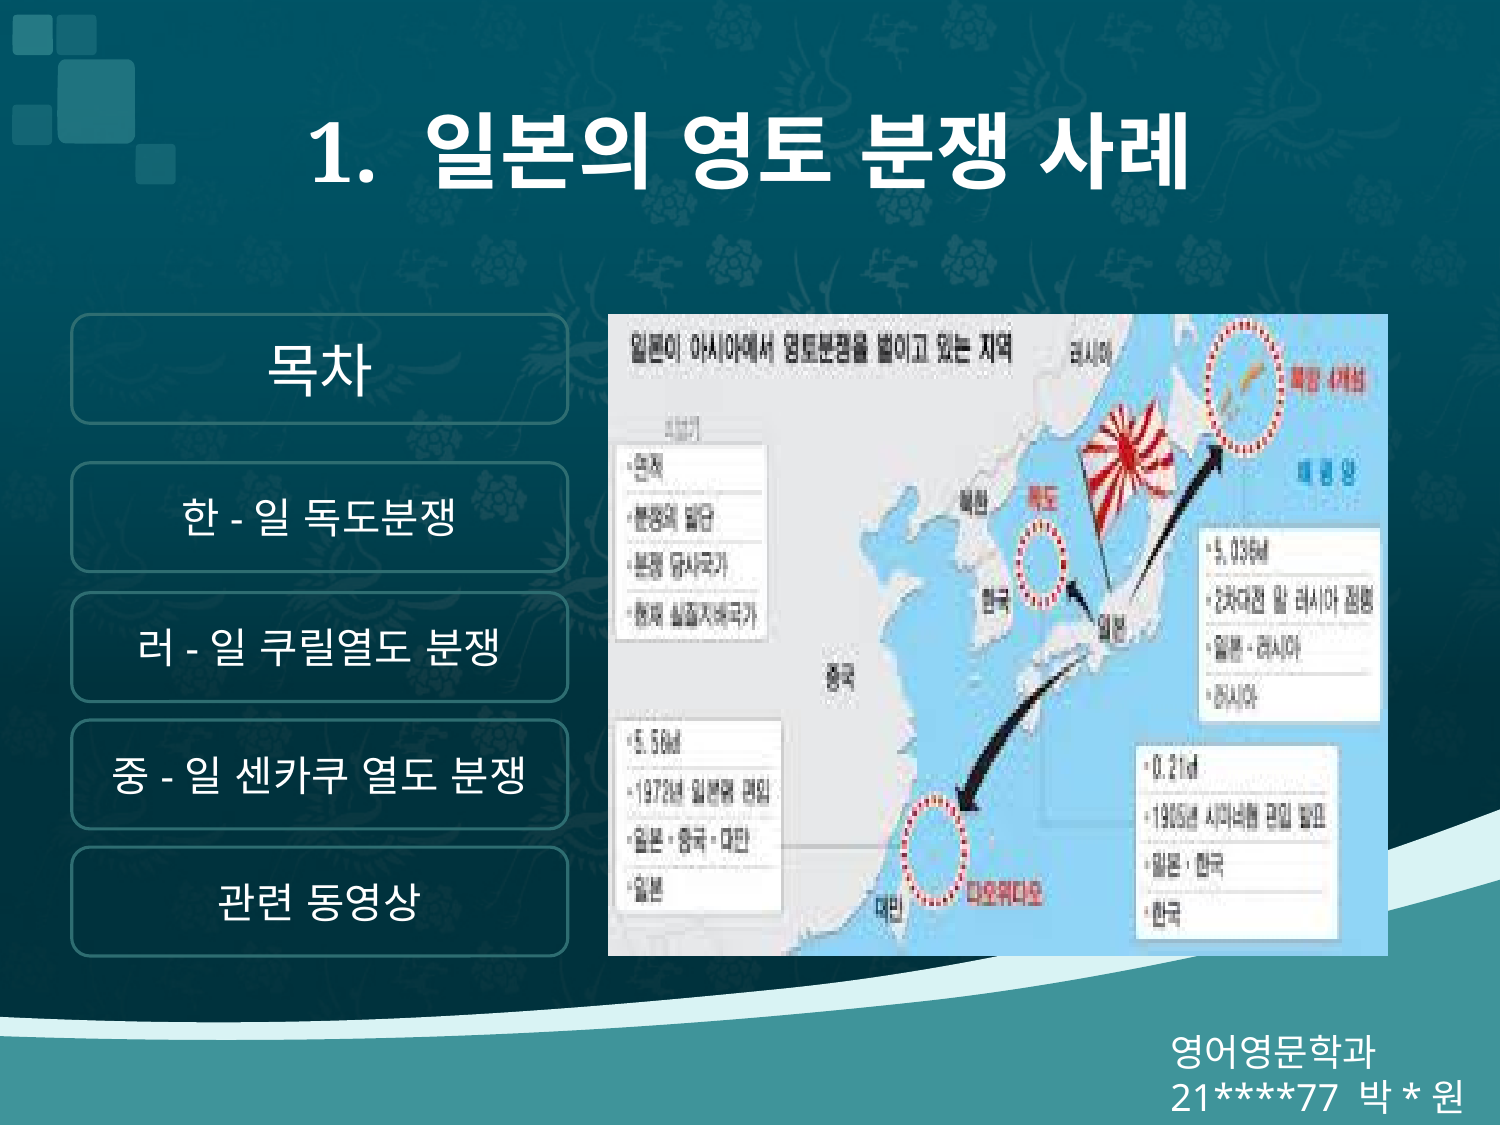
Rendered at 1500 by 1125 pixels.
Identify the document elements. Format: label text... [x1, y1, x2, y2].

title 1. 일본의 영토 분쟁 사례 [49, 30, 1452, 268]
text_box 중-일 센카쿠 열도 분쟁 [70, 718, 570, 831]
text_box 영어영문학과 21****77 박*원 [1155, 1021, 1481, 1125]
text_box 목차 [70, 312, 570, 425]
text_box 러-일 쿠릴열도 분쟁 [70, 591, 570, 704]
picture [608, 314, 1389, 957]
text_box 한-일 독도분쟁 [70, 461, 570, 574]
text_box 관련 동영상 [70, 845, 570, 958]
